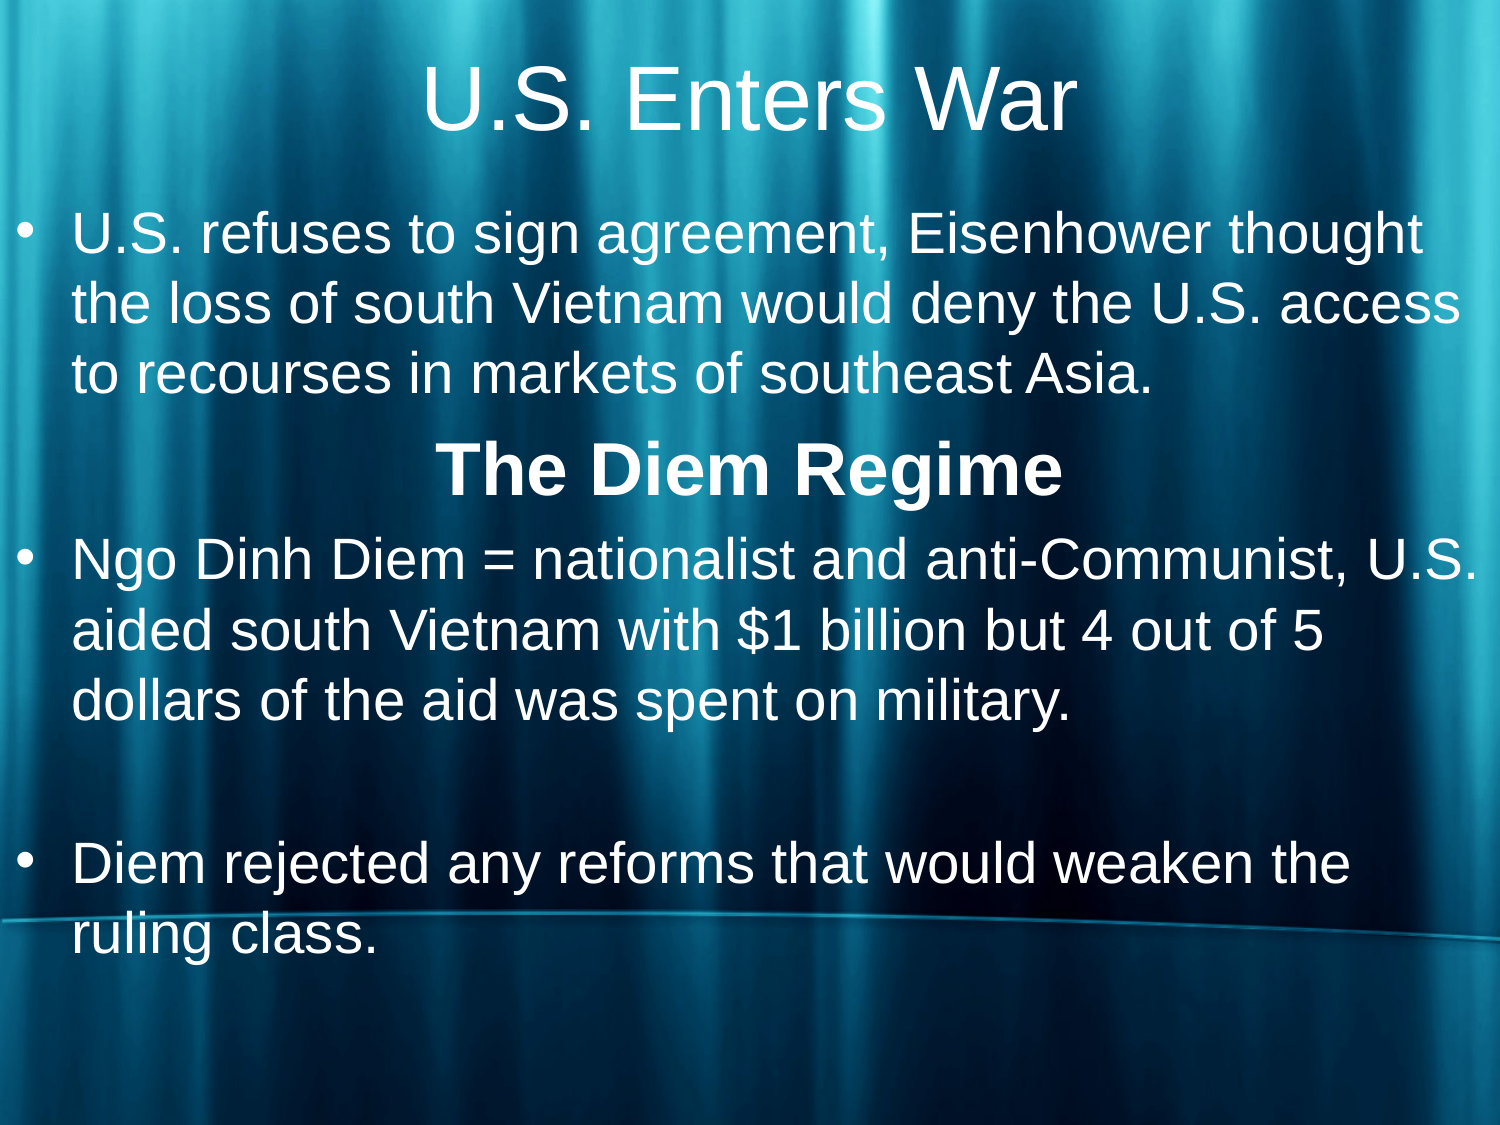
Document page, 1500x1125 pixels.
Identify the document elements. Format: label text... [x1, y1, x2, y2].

list U.S. refuses to sign agreement, Eisenhower thought the loss of south Vietnam would deny the U.S. access to recourses in markets of southeast Asia. The Diem Regime Ngo Dinh Diem = nationalist and anti-Communist, U.S. aided south Vietnam with $1 billion but 4 out of 5 dollars of the aid was spent on military. Diem rejected any reforms that would weaken the ruling class. [0, 187, 1500, 1125]
title U.S. Enters War [0, 0, 1500, 187]
